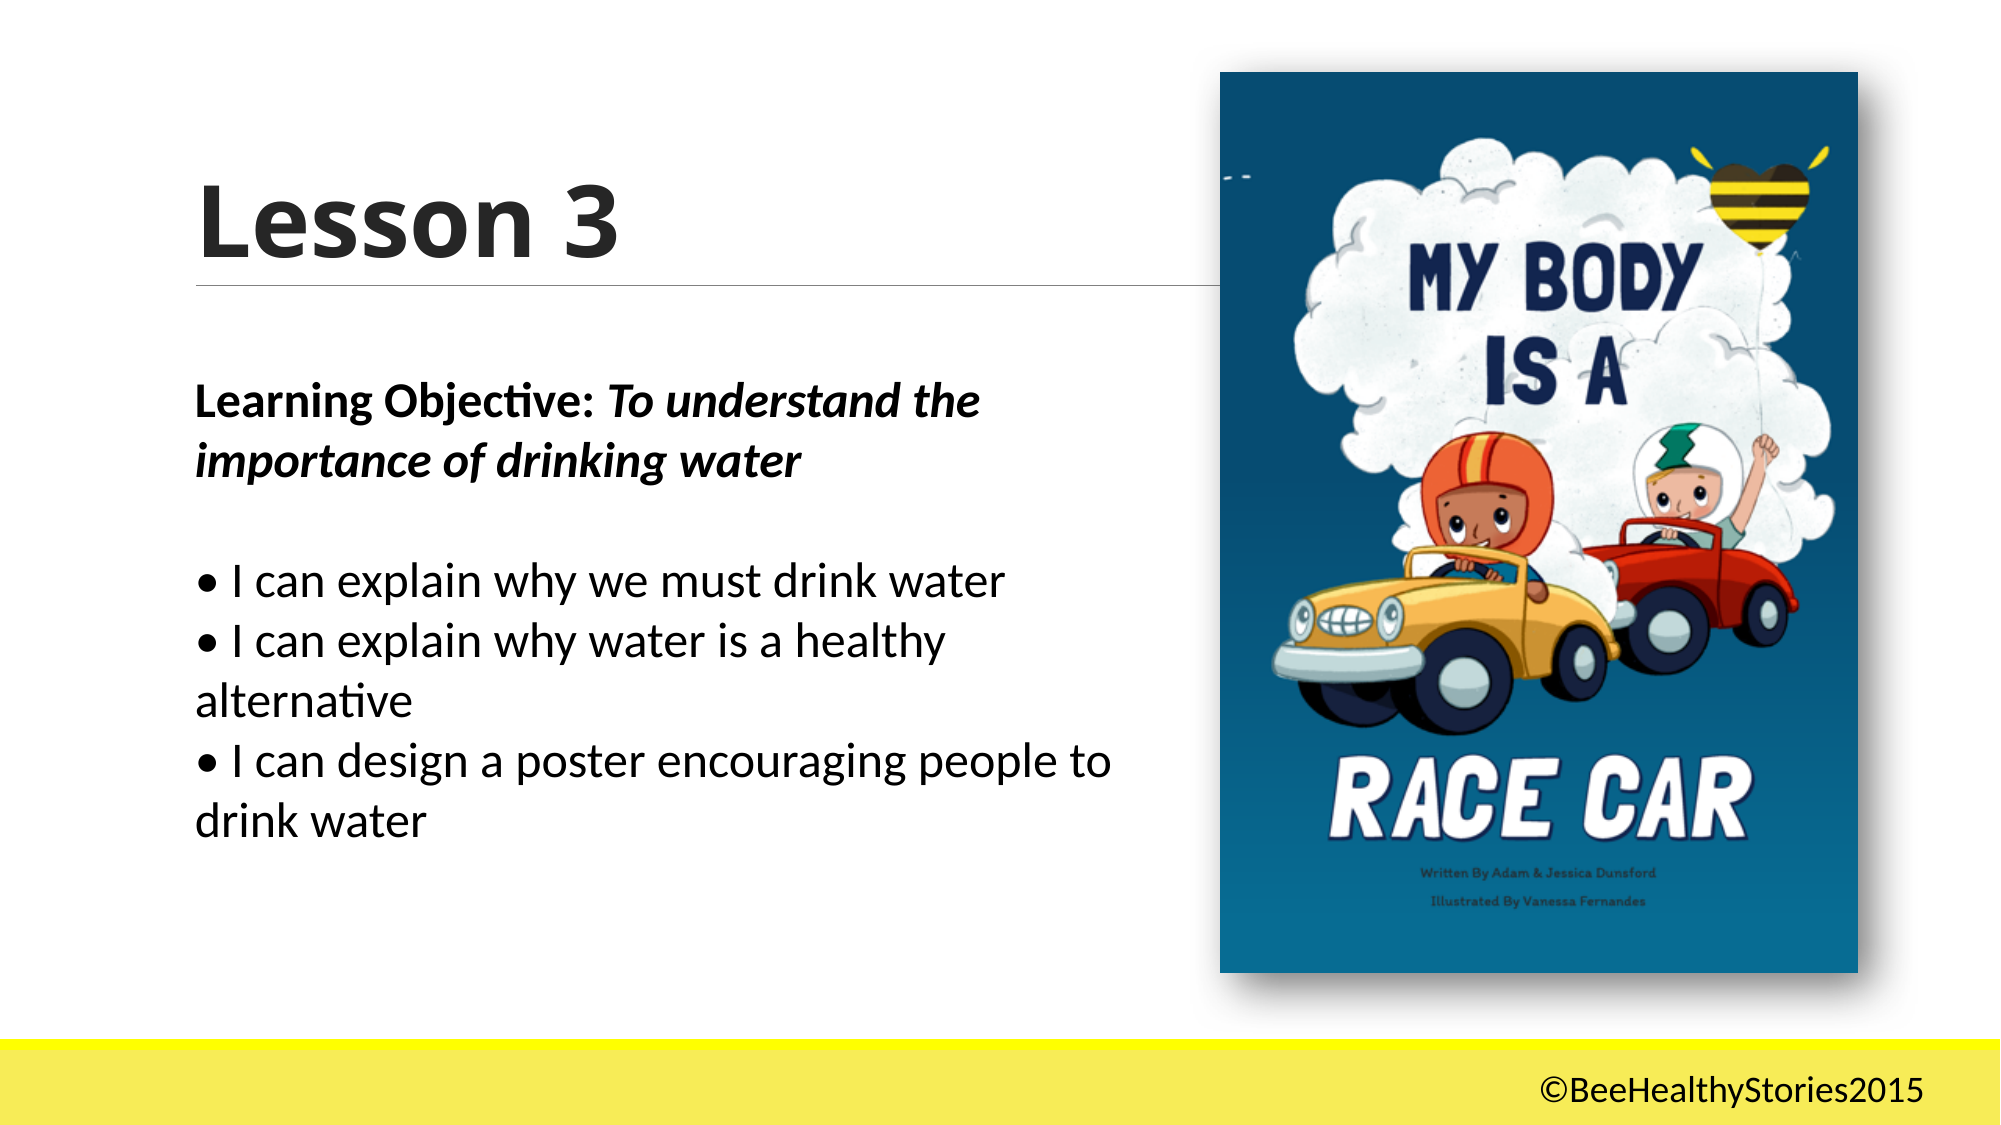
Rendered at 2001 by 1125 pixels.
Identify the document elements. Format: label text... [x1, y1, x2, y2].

picture [1485, 897, 1498, 905]
picture [1588, 900, 1598, 905]
picture [1649, 869, 1655, 877]
picture [1219, 71, 1858, 734]
picture [1691, 755, 1754, 840]
picture [1602, 897, 1645, 905]
picture [1438, 897, 1443, 905]
picture [1583, 754, 1642, 841]
picture [1391, 754, 1500, 841]
picture [1473, 868, 1488, 880]
picture [1534, 869, 1541, 877]
picture [1597, 868, 1602, 877]
title Lesson 3 [180, 47, 1830, 285]
picture [1541, 900, 1575, 905]
picture [1636, 756, 1688, 841]
picture [1504, 897, 1518, 907]
picture [1500, 757, 1562, 840]
picture [1444, 869, 1452, 877]
picture [1547, 868, 1552, 877]
picture [1422, 869, 1436, 877]
picture [1467, 900, 1477, 905]
picture [1493, 868, 1516, 877]
text_box Learning Objective: To understand the importance of drinking water • I can explain why we must drink water • I can explain why water is a healthy alternative • I can design a poster encouraging people to drink water [180, 359, 1152, 855]
picture [1329, 755, 1393, 840]
picture [1555, 872, 1580, 877]
picture [1455, 872, 1463, 877]
picture [1603, 870, 1613, 877]
